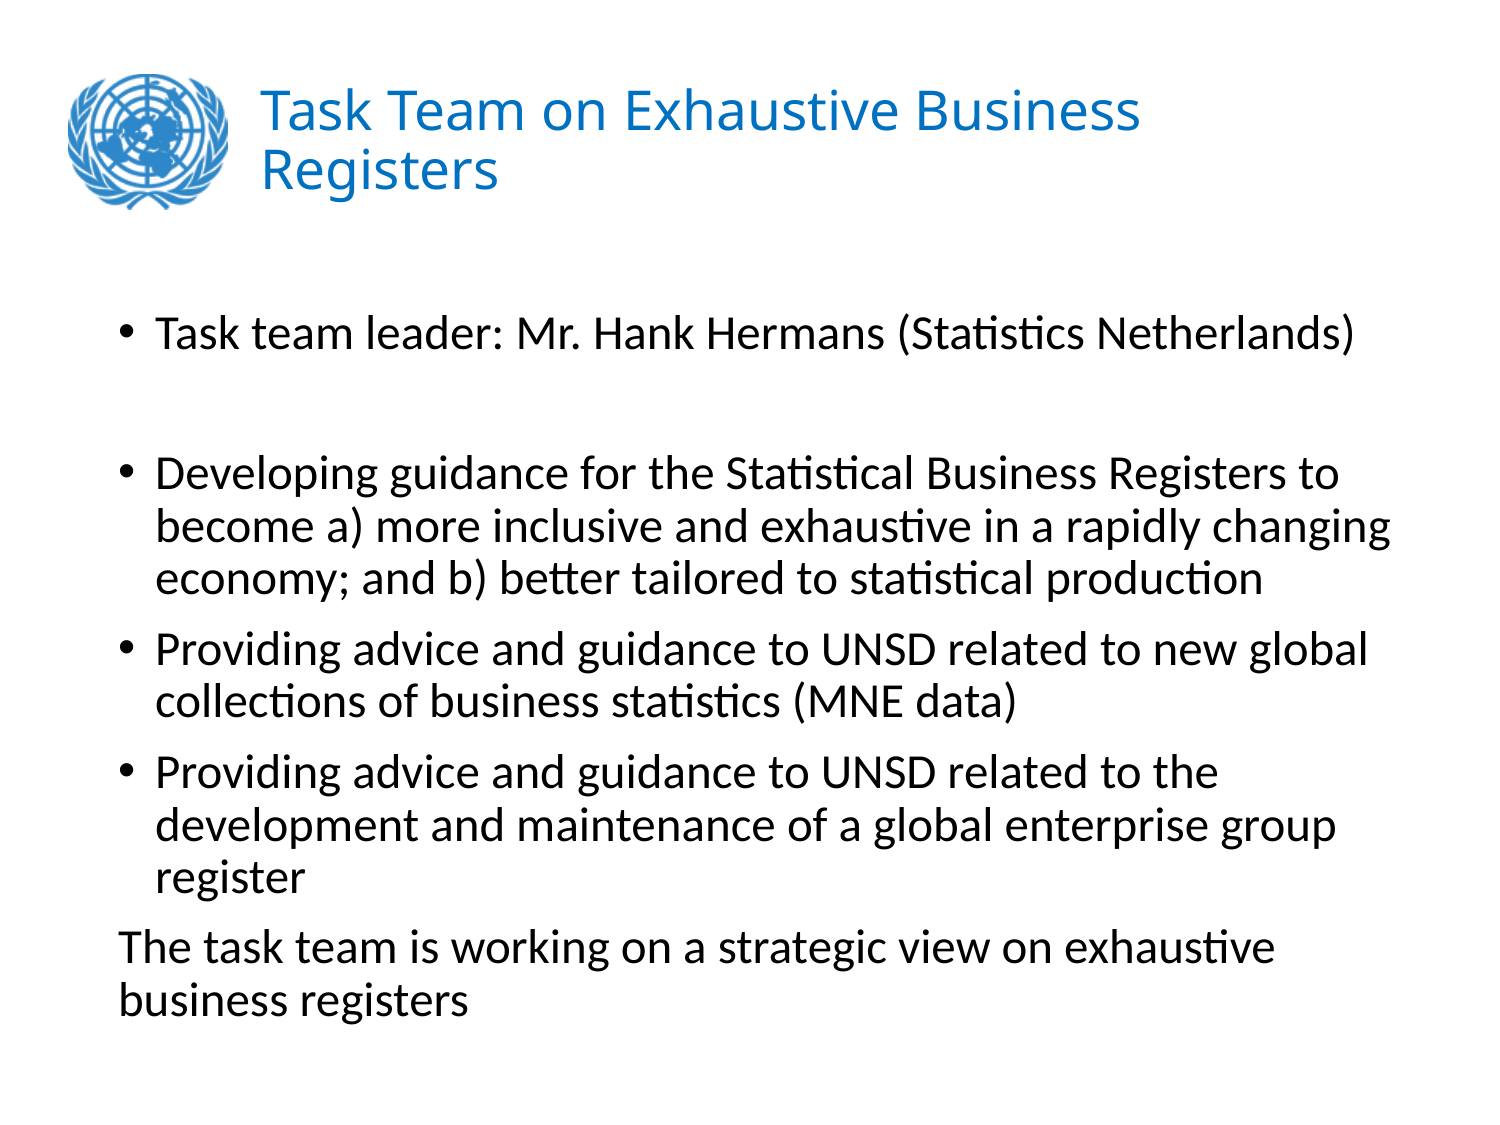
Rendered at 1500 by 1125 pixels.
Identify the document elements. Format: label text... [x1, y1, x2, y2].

title Task Team on Exhaustive Business Registers [245, 74, 1397, 210]
list Task team leader: Mr. Hank Hermans (Statistics Netherlands) Developing guidance for the Statistical Business Registers to become a) more inclusive and exhaustive in a rapidly changing economy; and b) better tailored to statistical production Providing advice and guidance to UNSD related to new global collections of business statistics (MNE data) Providing advice and guidance to UNSD related to the development and maintenance of a global enterprise group register The task team is working on a strategic view on exhaustive business registers [103, 299, 1429, 1051]
picture [68, 74, 228, 210]
